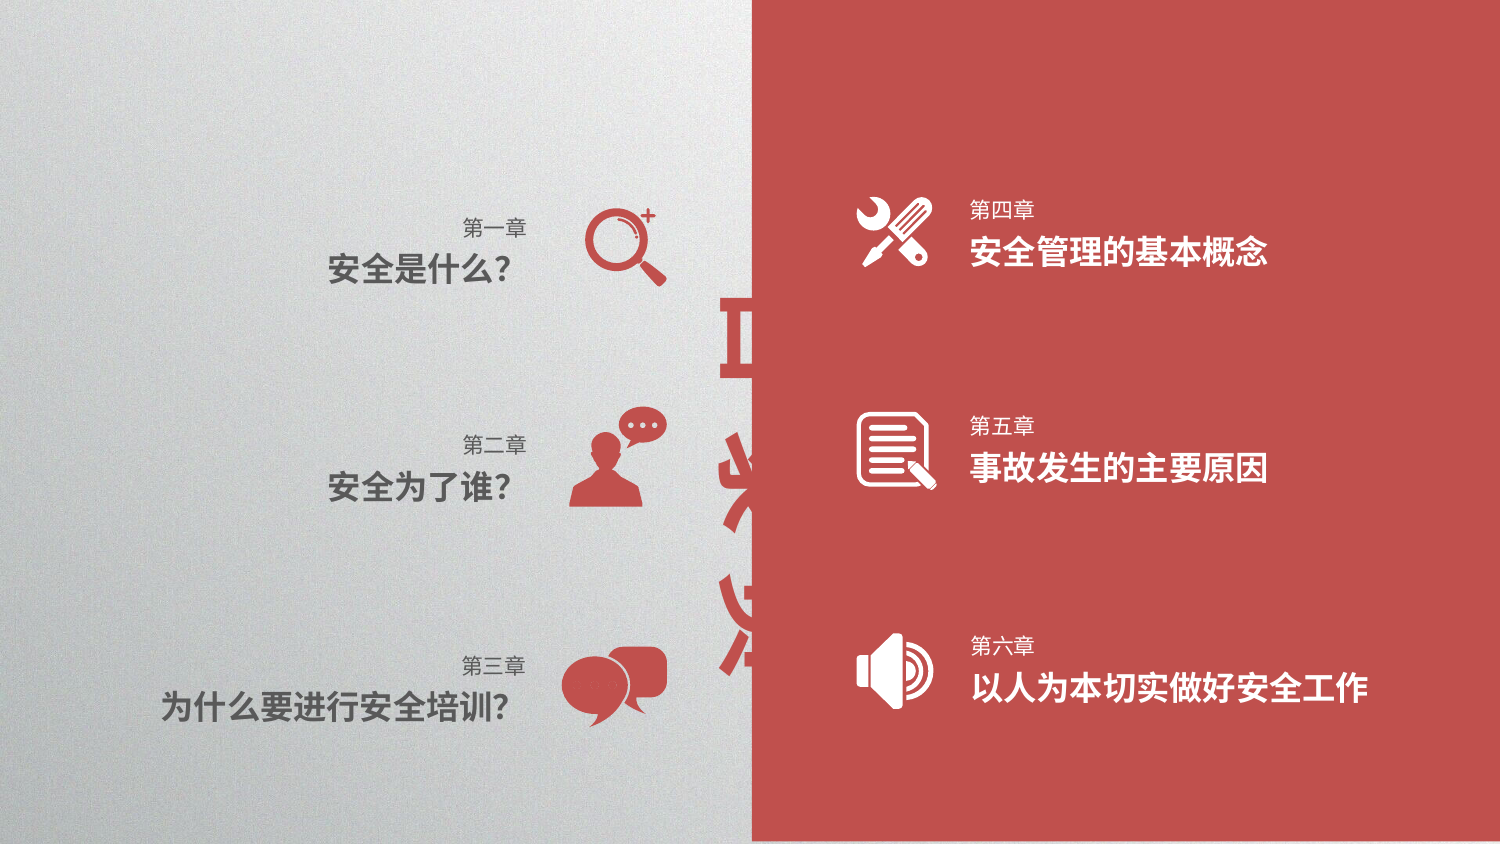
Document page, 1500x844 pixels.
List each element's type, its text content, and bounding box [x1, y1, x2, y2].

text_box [569, 406, 667, 507]
text_box 第三章 为什么要进行安全培训？ [145, 639, 542, 734]
text_box 第一章 安全是什么？ [312, 201, 543, 296]
text_box [751, 0, 1500, 842]
text_box 第六章 以人为本切实做好安全工作 [955, 620, 1385, 715]
text_box 第二章 安全为了谁？ [312, 419, 543, 514]
text_box 第四章 安全管理的基本概念 [955, 184, 1285, 279]
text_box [856, 411, 937, 491]
picture [0, 0, 1500, 844]
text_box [561, 646, 667, 728]
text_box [585, 207, 667, 287]
text_box 第五章 事故发生的主要原因 [955, 400, 1285, 495]
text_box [856, 633, 934, 709]
text_box 目录页 [683, 256, 850, 708]
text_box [856, 196, 934, 268]
